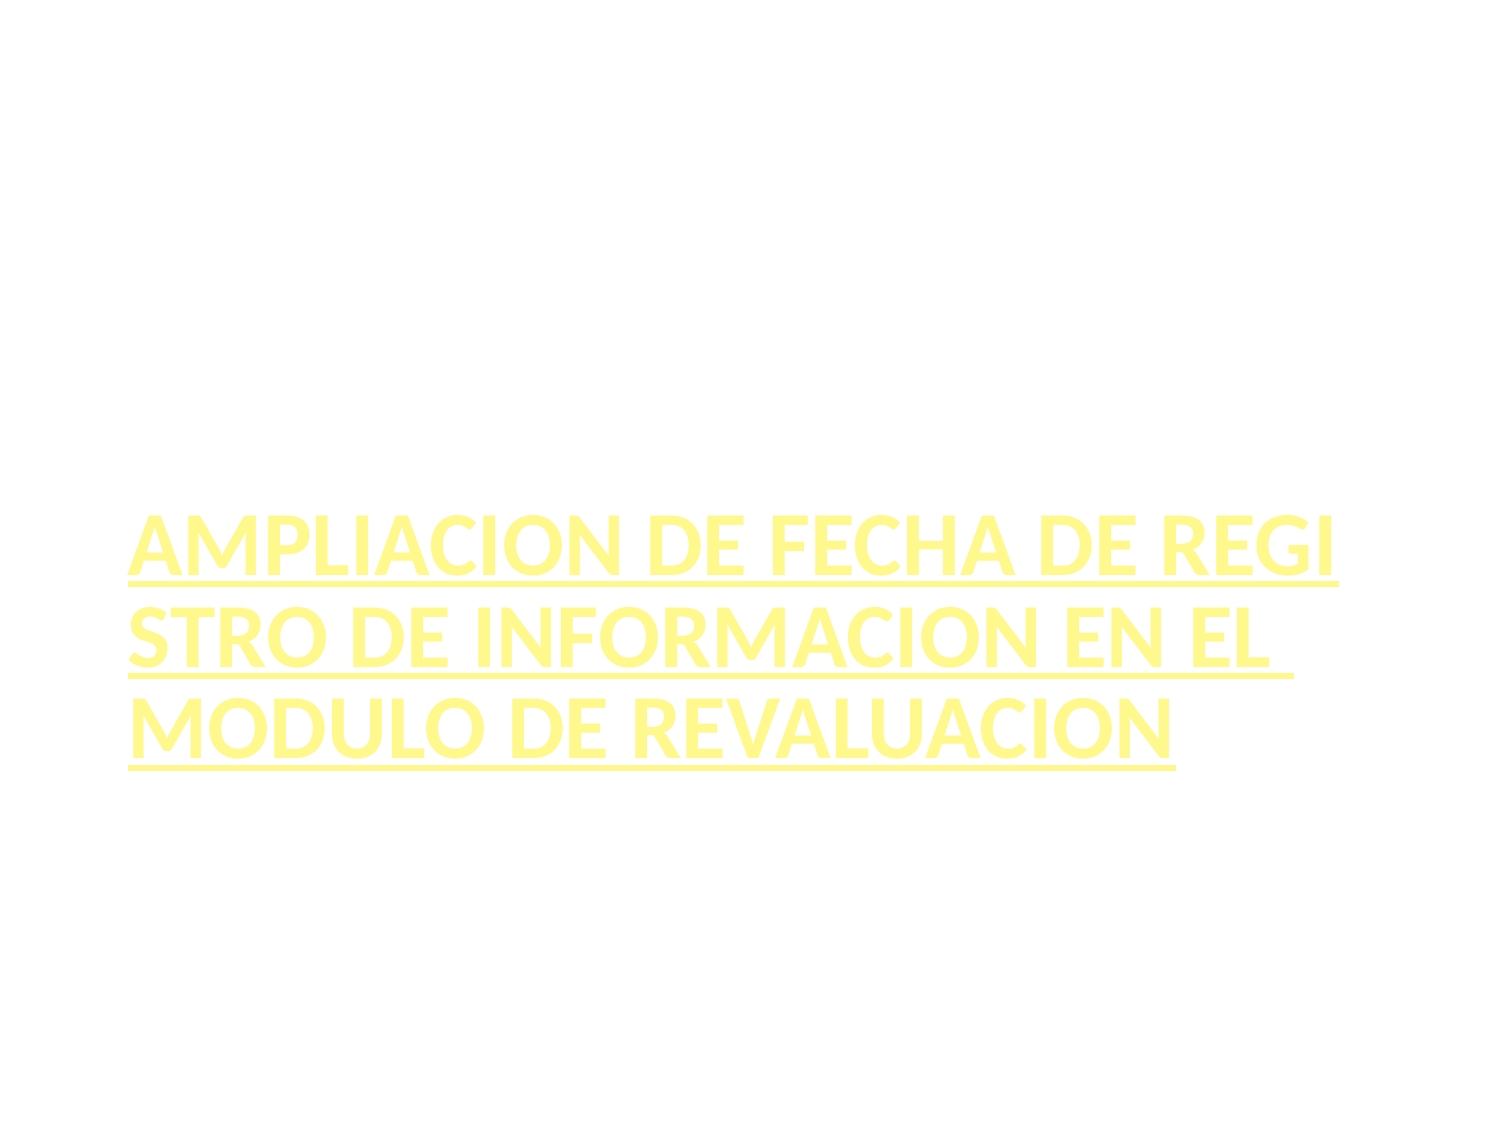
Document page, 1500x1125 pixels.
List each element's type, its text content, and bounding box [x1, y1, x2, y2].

title AMPLIACION DE FECHA DE REGISTRO DE INFORMACION EN EL MODULO DE REVALUACION [112, 338, 1388, 740]
